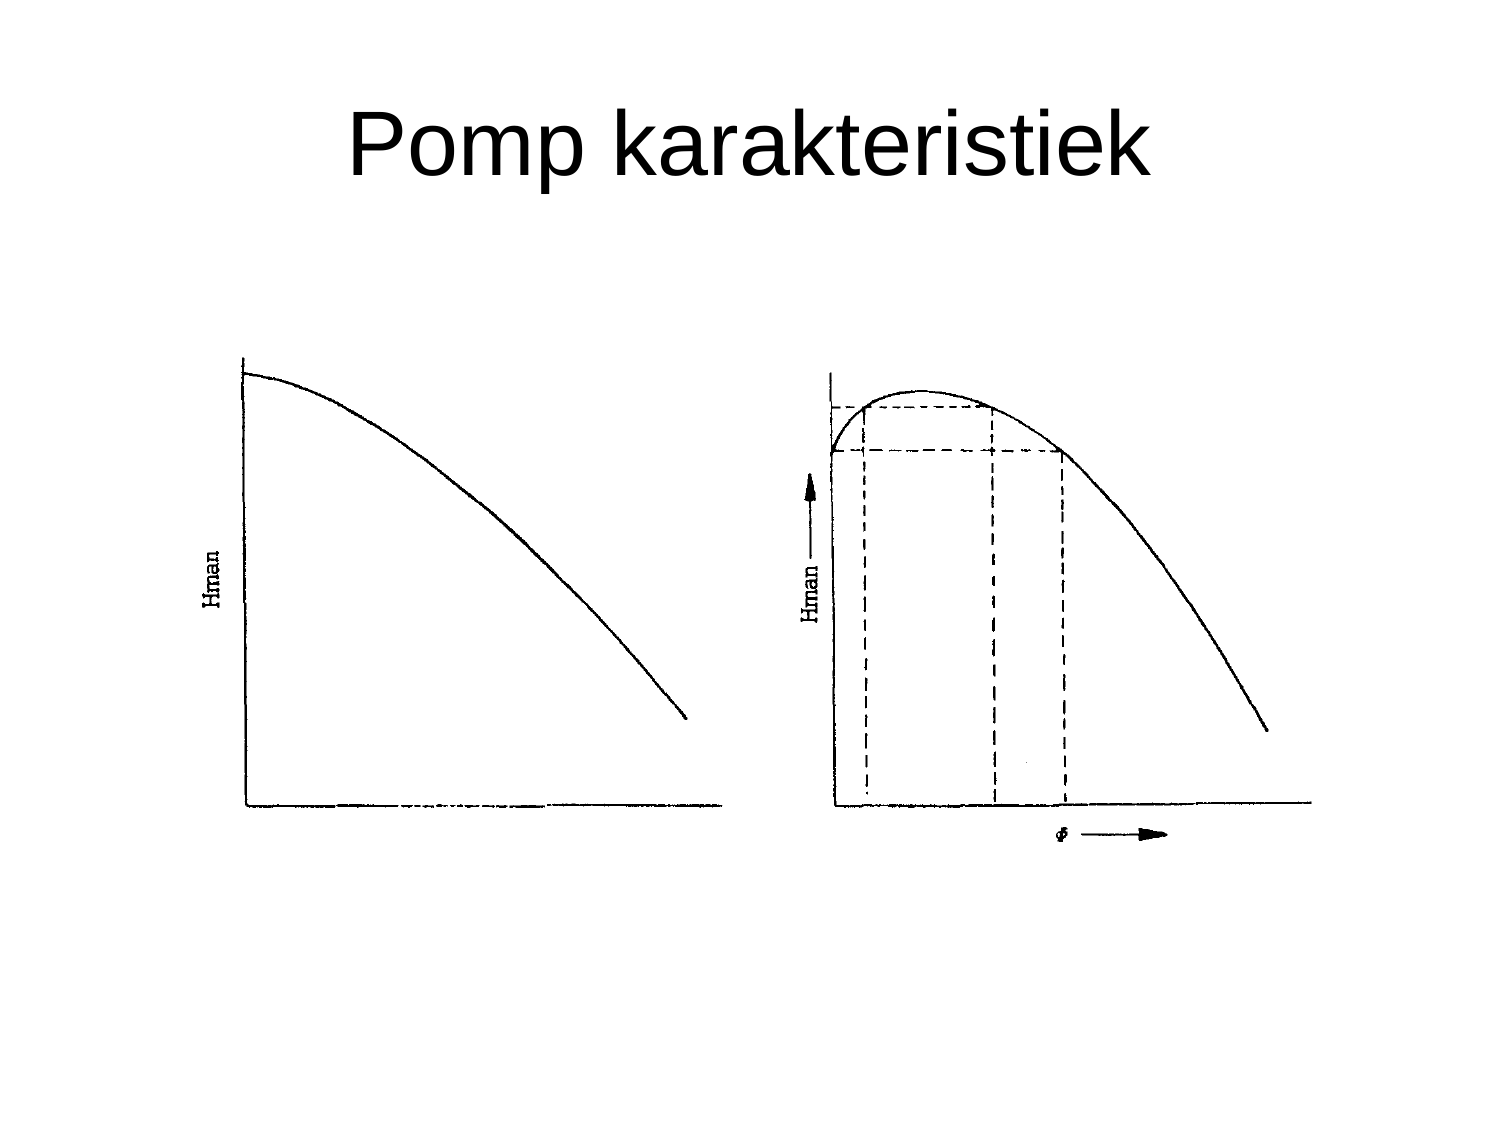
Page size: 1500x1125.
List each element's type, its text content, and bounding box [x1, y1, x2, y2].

picture [194, 349, 1318, 844]
title Pomp karakteristiek [74, 44, 1426, 233]
